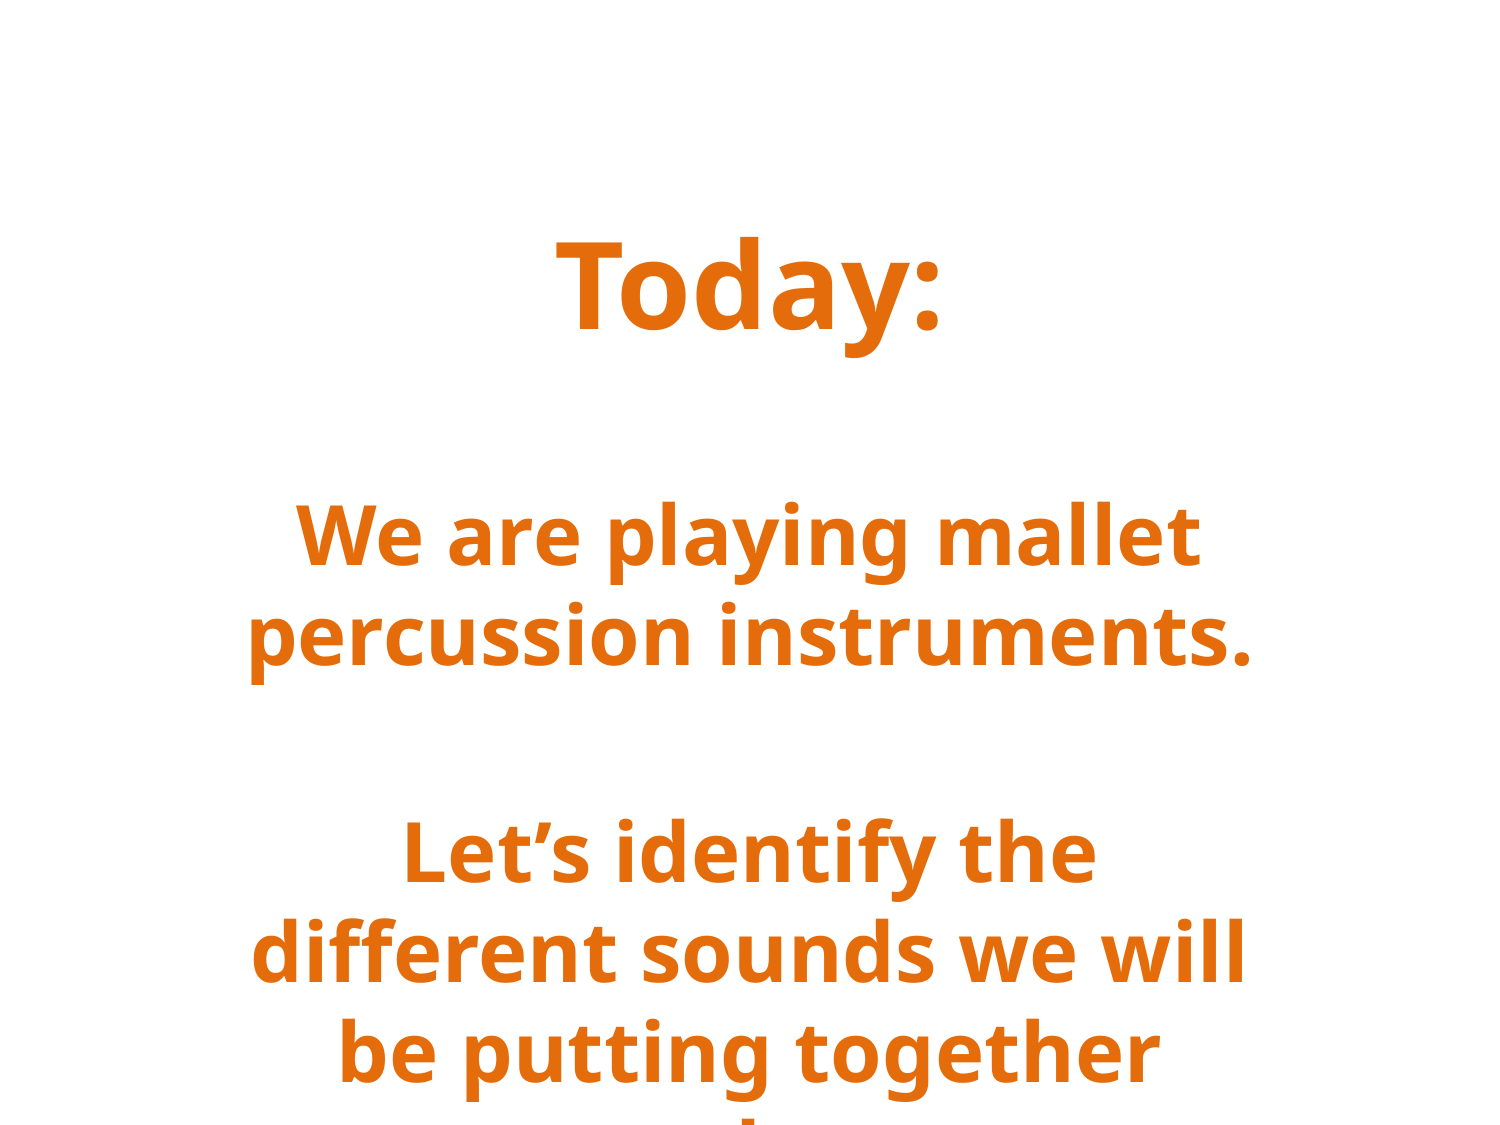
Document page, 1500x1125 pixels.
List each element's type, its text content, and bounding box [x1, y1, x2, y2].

title Today: [112, 200, 1388, 575]
subtitle We are playing mallet percussion instruments. Let’s identify the different sounds we will be putting together today. [225, 474, 1275, 925]
